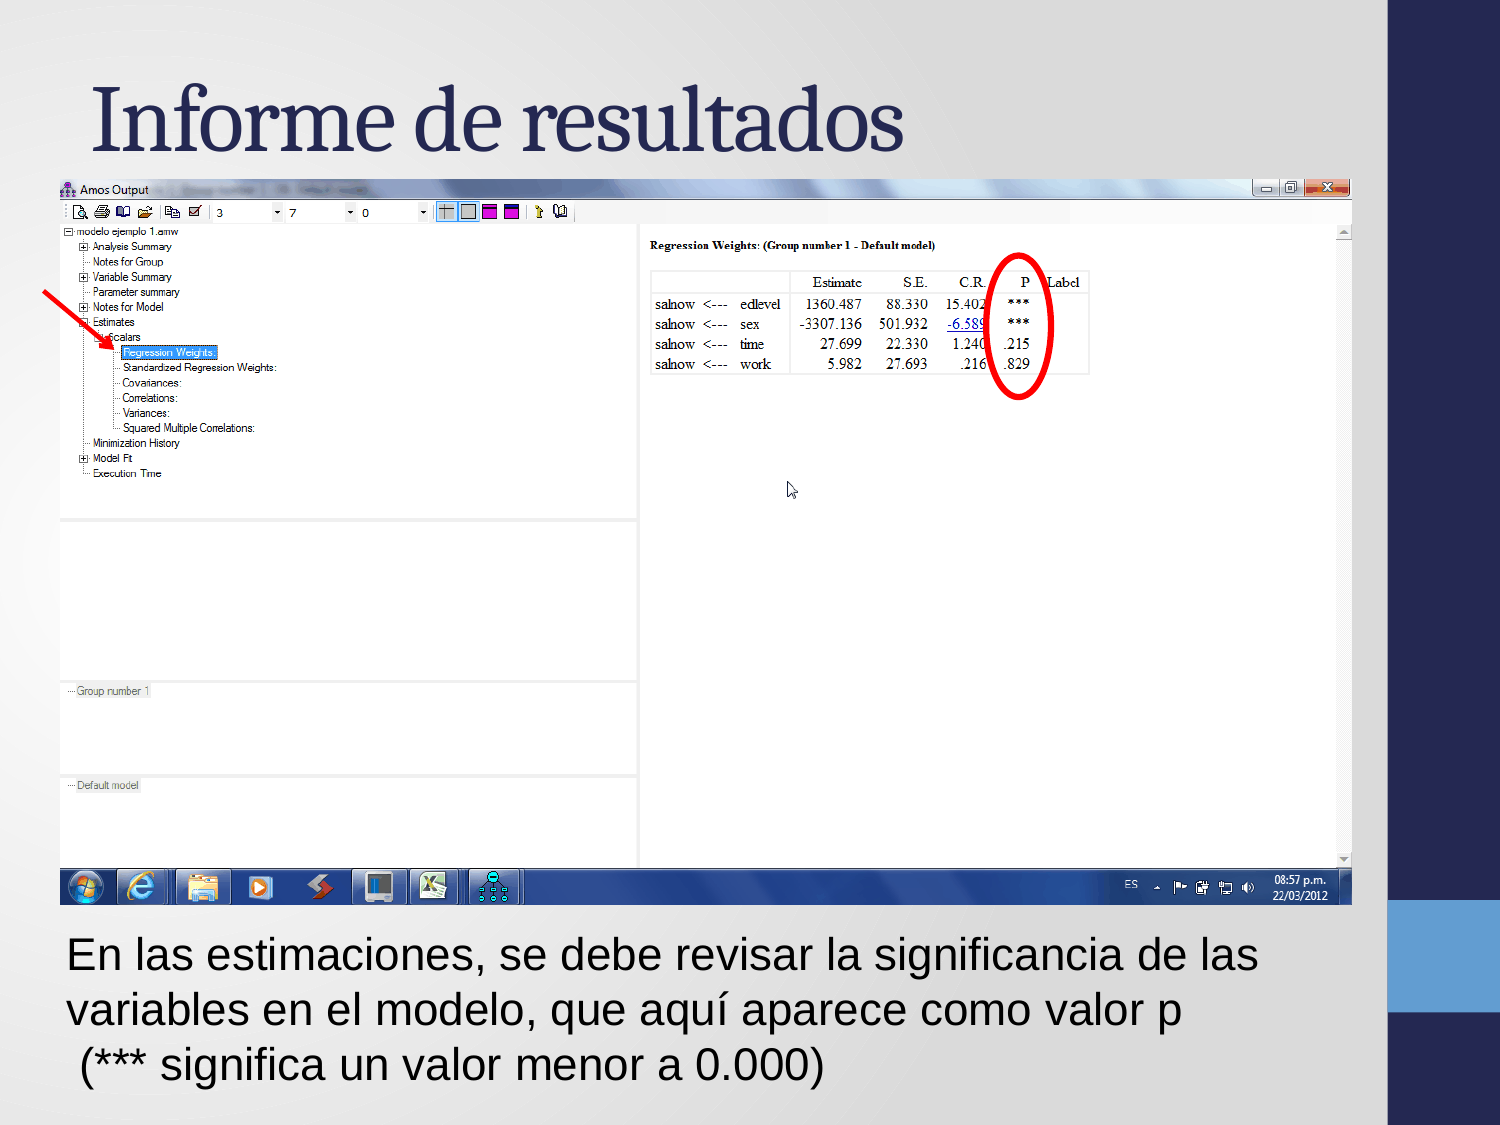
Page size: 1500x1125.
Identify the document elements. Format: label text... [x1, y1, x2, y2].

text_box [42, 290, 115, 351]
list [60, 178, 1352, 906]
title Informe de resultados [75, 19, 1425, 207]
text_box En las estimaciones, se debe revisar la significancia de las variables en el modelo, que aquí aparece como valor p (*** significa un valor menor a 0.000) [51, 916, 1412, 1097]
